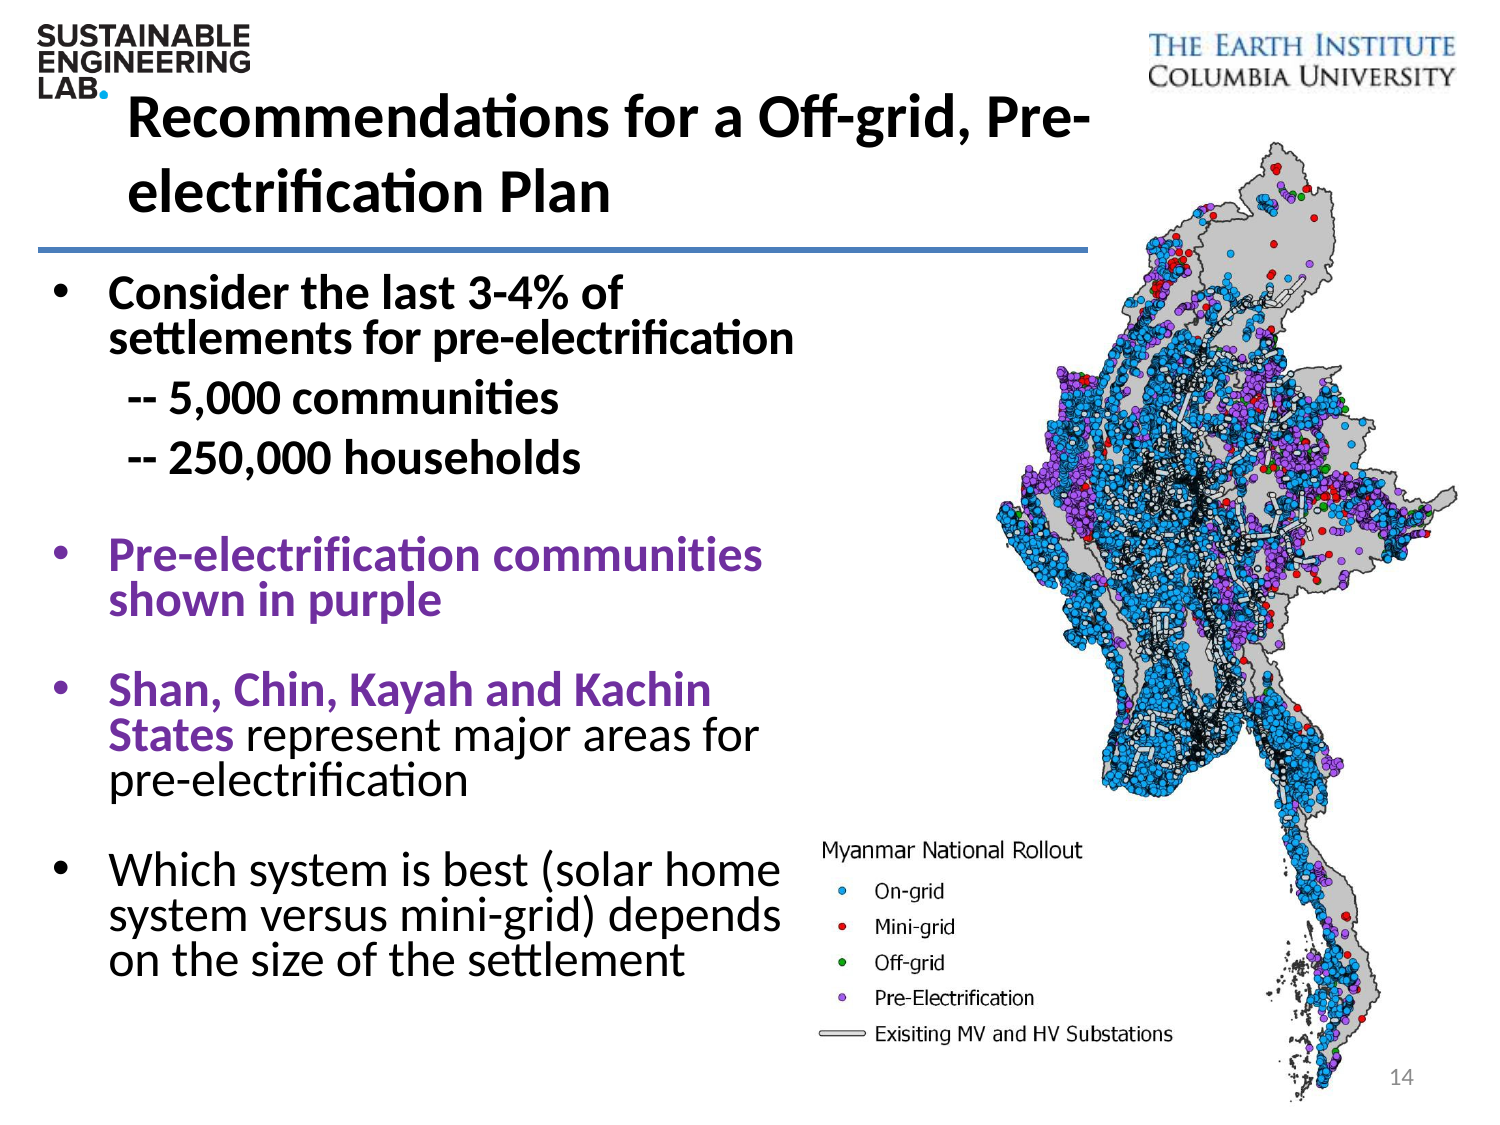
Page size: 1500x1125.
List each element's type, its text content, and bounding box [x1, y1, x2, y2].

text_box [787, 125, 1500, 1125]
text_box Recommendations for a Off-grid, Pre-electrification Plan [110, 60, 1464, 239]
picture [1149, 31, 1457, 60]
picture [37, 24, 250, 99]
text_box Consider the last 3-4% of settlements for pre-electrification -- 5,000 communities -- 250,000 households Pre-electrification communities shown in purple Shan, Chin, Kayah and Kachin States represent major areas for pre-electrification Which system is best (solar home system versus mini-grid) depends on the size of the settlement [50, 275, 820, 987]
slide_number 14 [1380, 748, 1415, 1125]
